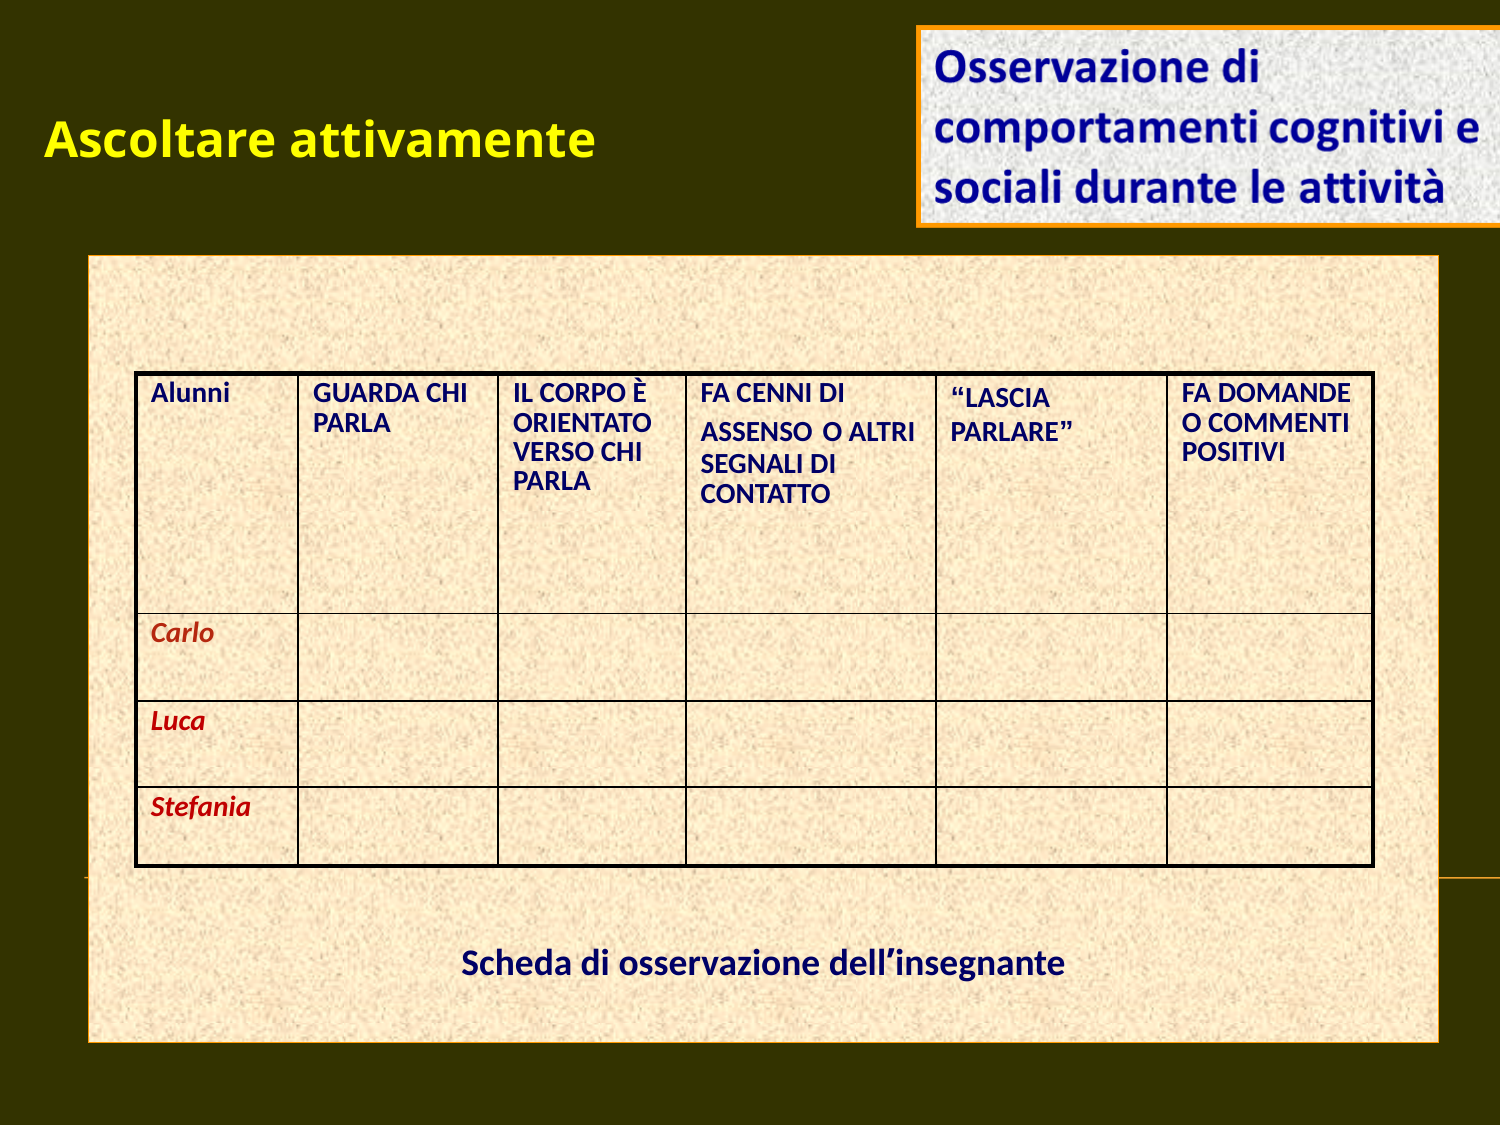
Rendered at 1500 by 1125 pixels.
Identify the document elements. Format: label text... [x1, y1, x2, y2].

table_cell [499, 788, 685, 864]
table_header “LASCIA PARLARE” [937, 376, 1166, 613]
table_cell [499, 614, 685, 700]
table_cell Stefania [138, 788, 297, 864]
table_header GUARDA CHI PARLA [299, 376, 497, 613]
subtitle Scheda di osservazione dell’insegnante [88, 255, 1439, 1043]
table_cell [1168, 788, 1371, 864]
table_cell [937, 702, 1166, 786]
table_cell [937, 788, 1166, 864]
table_cell [1168, 702, 1371, 786]
table_cell [299, 788, 497, 864]
table_cell [937, 614, 1166, 700]
table_header FA CENNI DI ASSENSO O ALTRI SEGNALI DI CONTATTO [687, 376, 935, 613]
table_cell [687, 788, 935, 864]
table_header Alunni [138, 376, 297, 613]
table_cell [687, 614, 935, 700]
table_cell [687, 702, 935, 786]
table_cell [299, 702, 497, 786]
table_cell [299, 614, 497, 700]
table_header IL CORPO È ORIENTATO VERSO CHI PARLA [499, 376, 685, 613]
title Ascoltare attivamente [29, 54, 893, 175]
picture [903, 18, 1500, 246]
table_cell [1168, 614, 1371, 700]
table_cell [499, 702, 685, 786]
table_cell Luca [138, 702, 297, 786]
table_header FA DOMANDE O COMMENTI POSITIVI [1168, 376, 1371, 613]
table_cell Carlo [138, 614, 297, 700]
